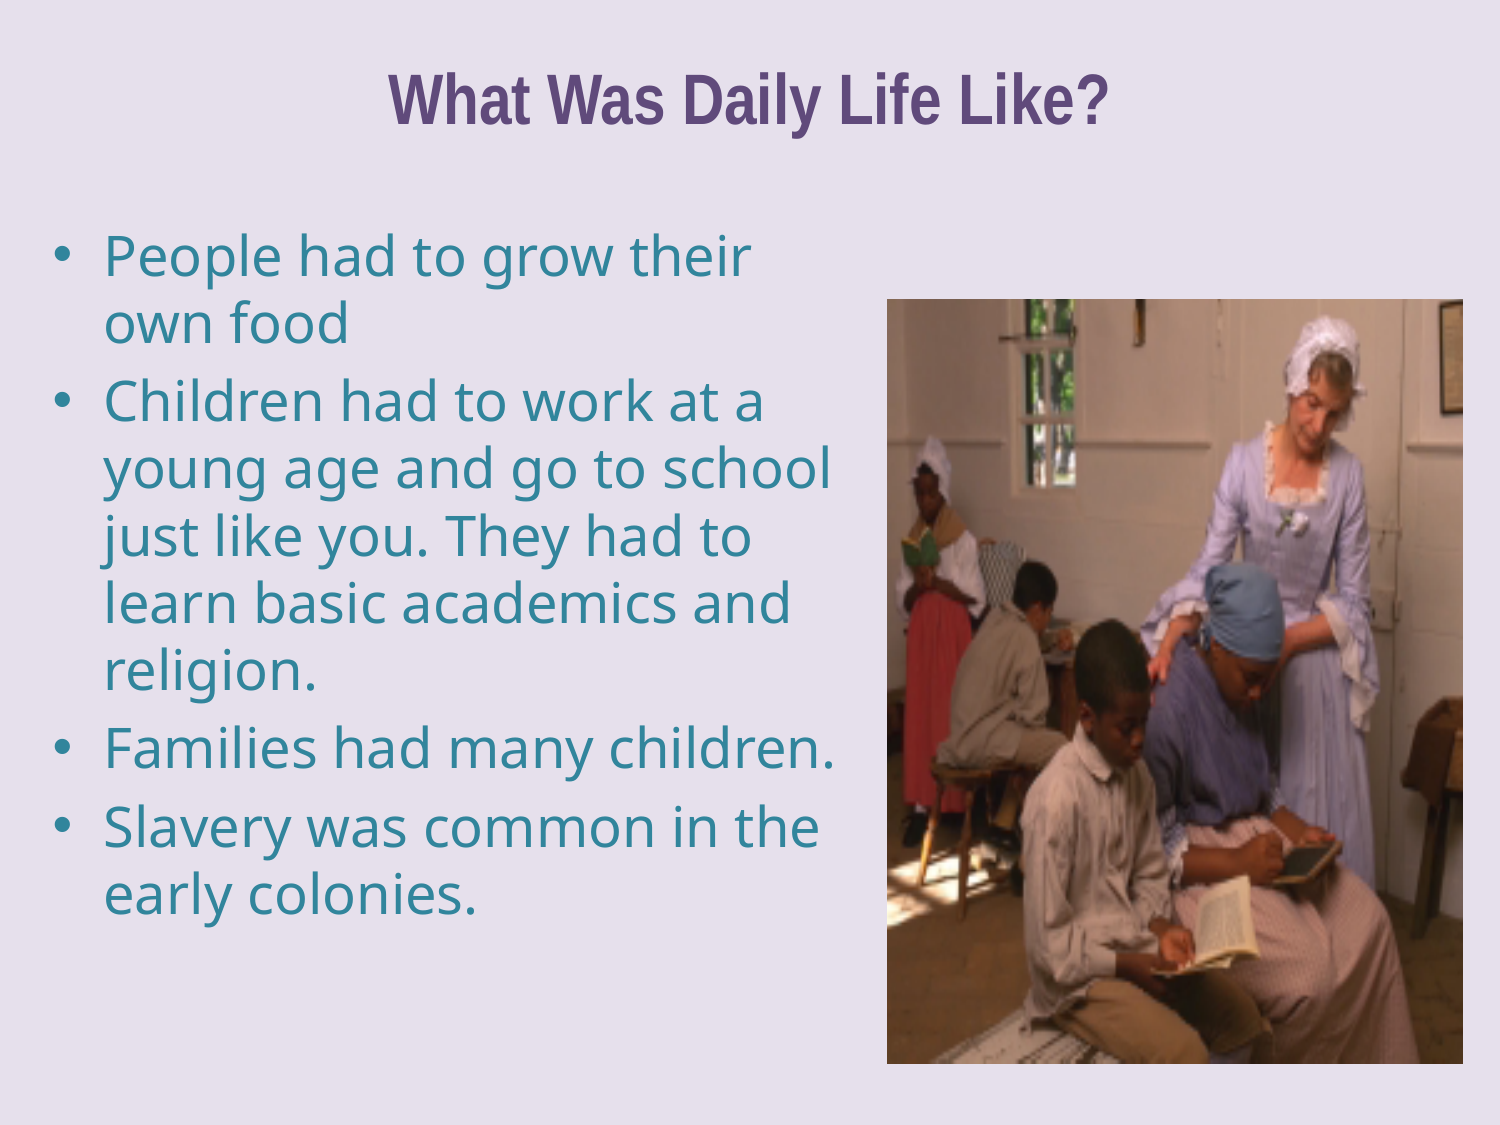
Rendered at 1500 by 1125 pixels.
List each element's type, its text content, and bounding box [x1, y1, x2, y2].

title What Was Daily Life Like? [75, 45, 1425, 233]
list People had to grow their own food Children had to work at a young age and go to school just like you. They had to learn basic academics and religion. Families had many children. Slavery was common in the early colonies. [37, 212, 863, 955]
picture [887, 299, 1463, 1065]
